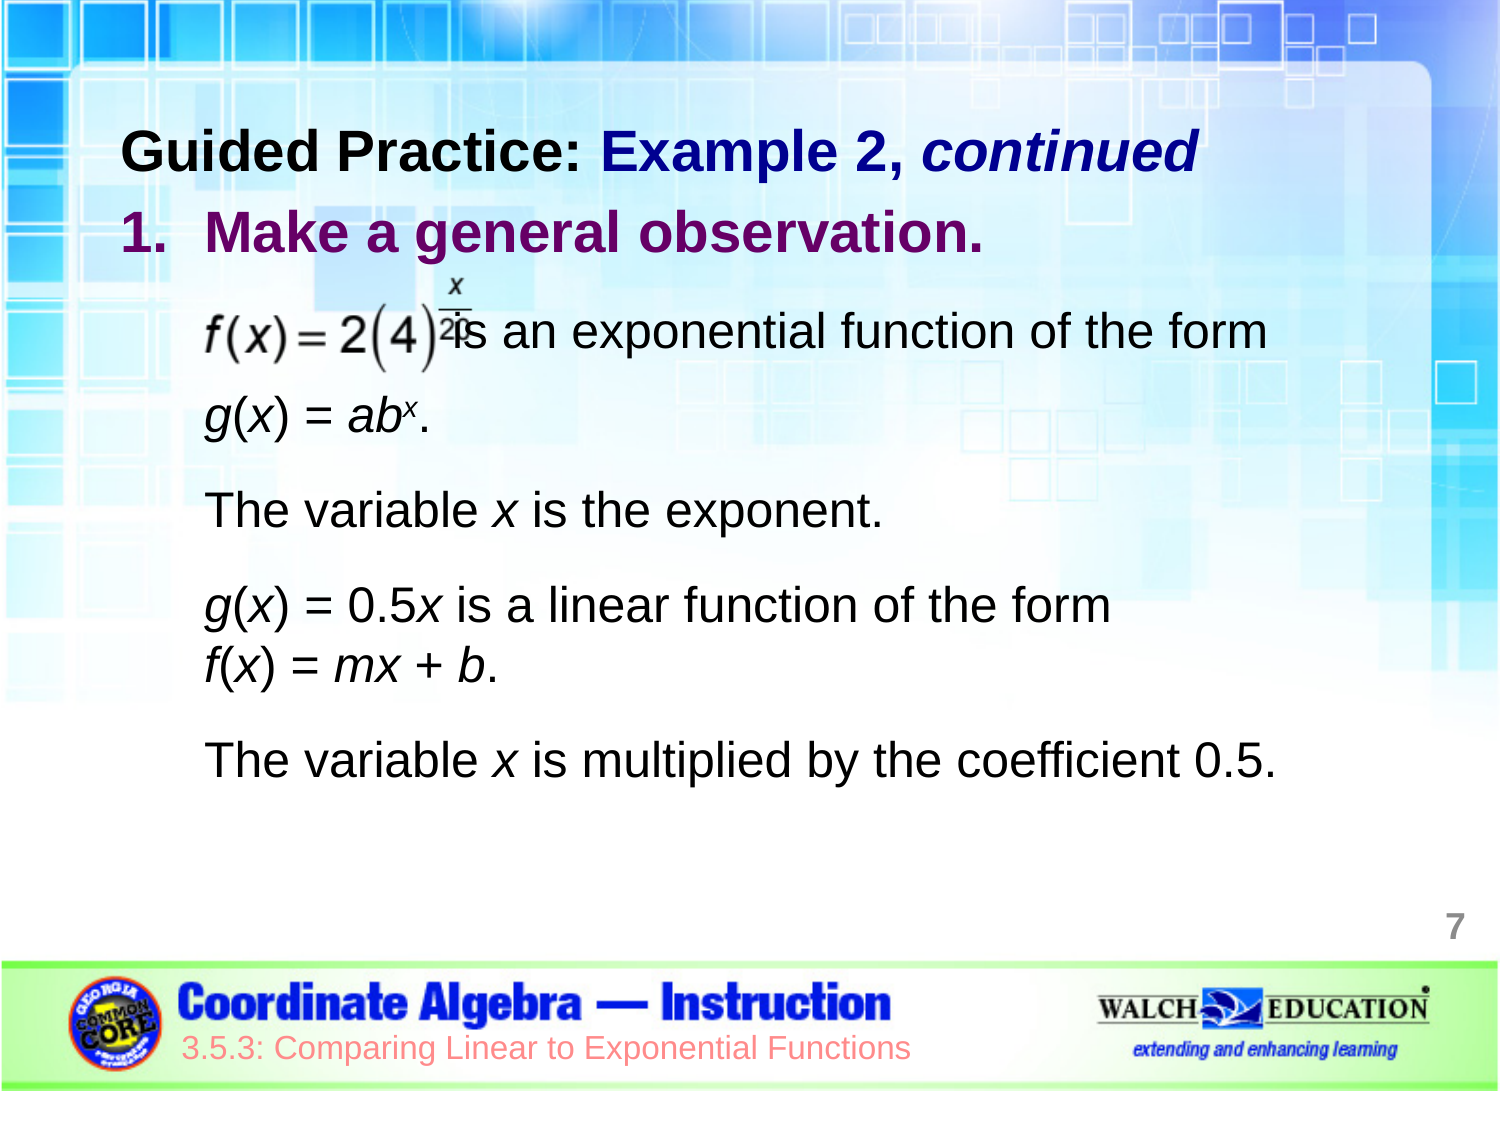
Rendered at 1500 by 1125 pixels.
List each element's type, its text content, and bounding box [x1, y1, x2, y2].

picture [1, 0, 1500, 1091]
subtitle Guided Practice: Example 2, continued Make a general observation. is an exponential function of the form g(x) = abx. The variable x is the exponent. g(x) = 0.5x is a linear function of the form f(x) = mx + b. The variable x is multiplied by the coefficient 0.5. [105, 105, 1423, 925]
footer 3.5.3: Comparing Linear to Exponential Functions [166, 1024, 1080, 1069]
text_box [202, 262, 474, 376]
slide_number 7 [1361, 901, 1481, 949]
